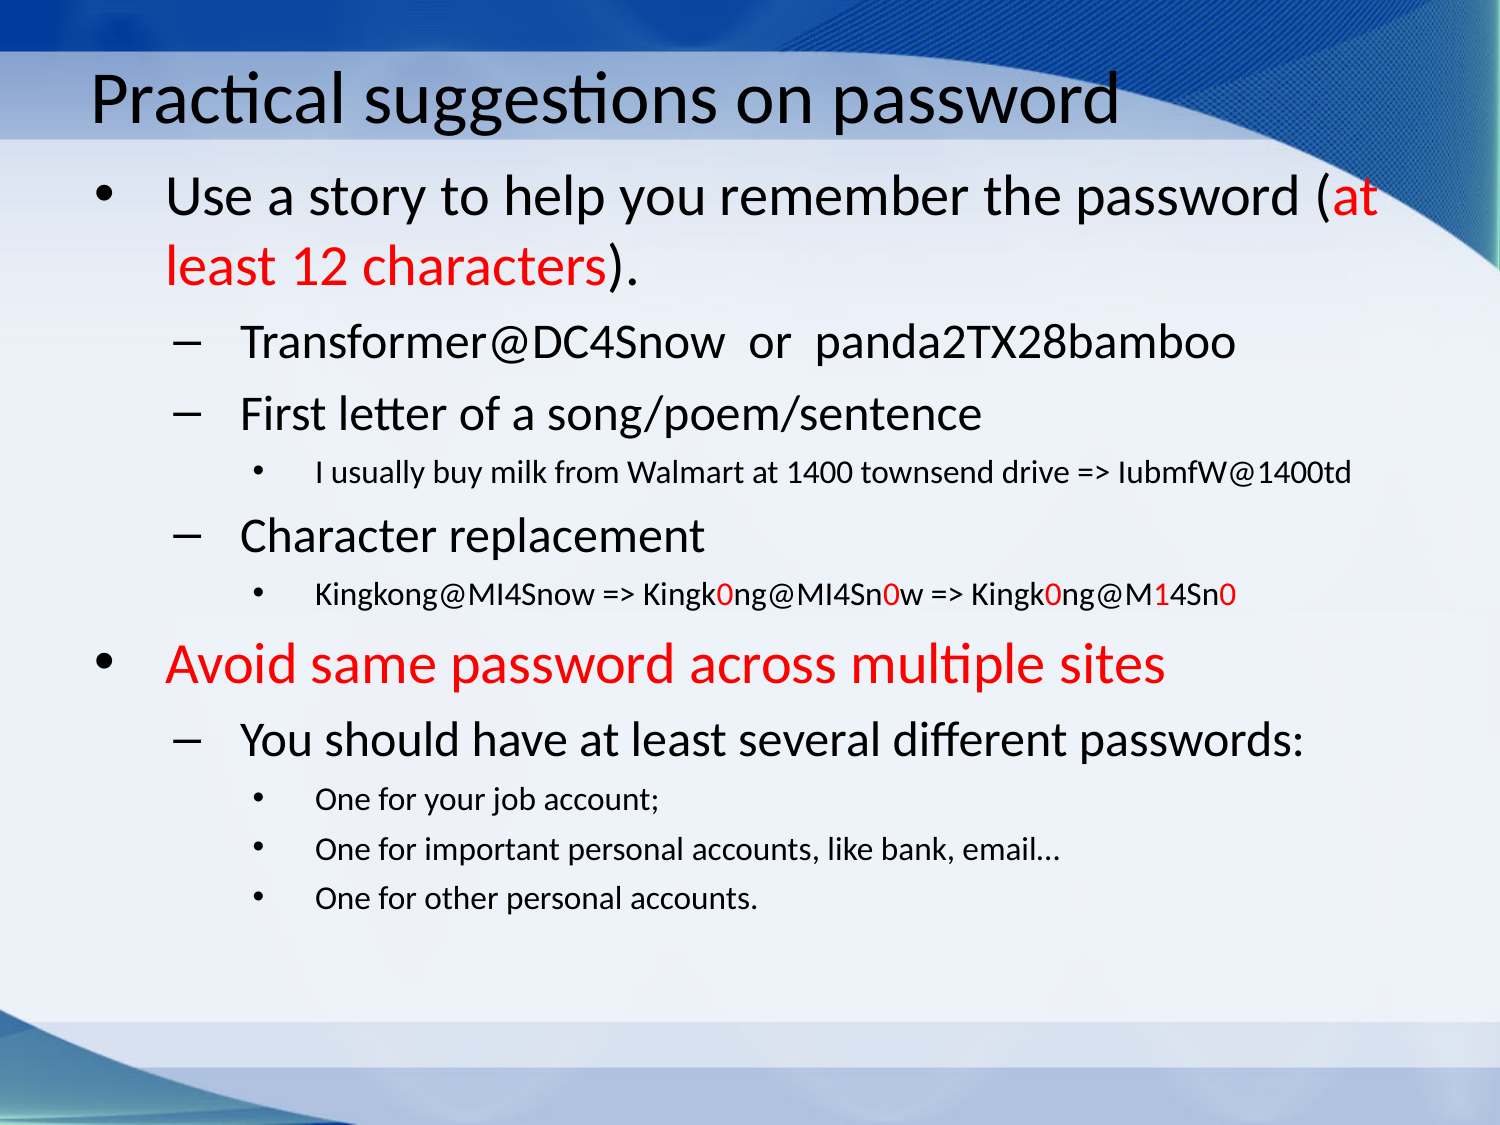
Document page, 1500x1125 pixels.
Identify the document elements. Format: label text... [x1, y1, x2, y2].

list Use a story to help you remember the password (at least 12 characters). Transformer@DC4Snow or panda2TX28bamboo First letter of a song/poem/sentence I usually buy milk from Walmart at 1400 townsend drive => IubmfW@1400td Character replacement Kingkong@MI4Snow => Kingk0ng@MI4Sn0w => Kingk0ng@M14Sn0 Avoid same password across multiple sites You should have at least several different passwords: One for your job account; One for important personal accounts, like bank, email… One for other personal accounts. [75, 149, 1481, 1075]
title Practical suggestions on password [75, 0, 1425, 149]
picture [0, 0, 1500, 1125]
